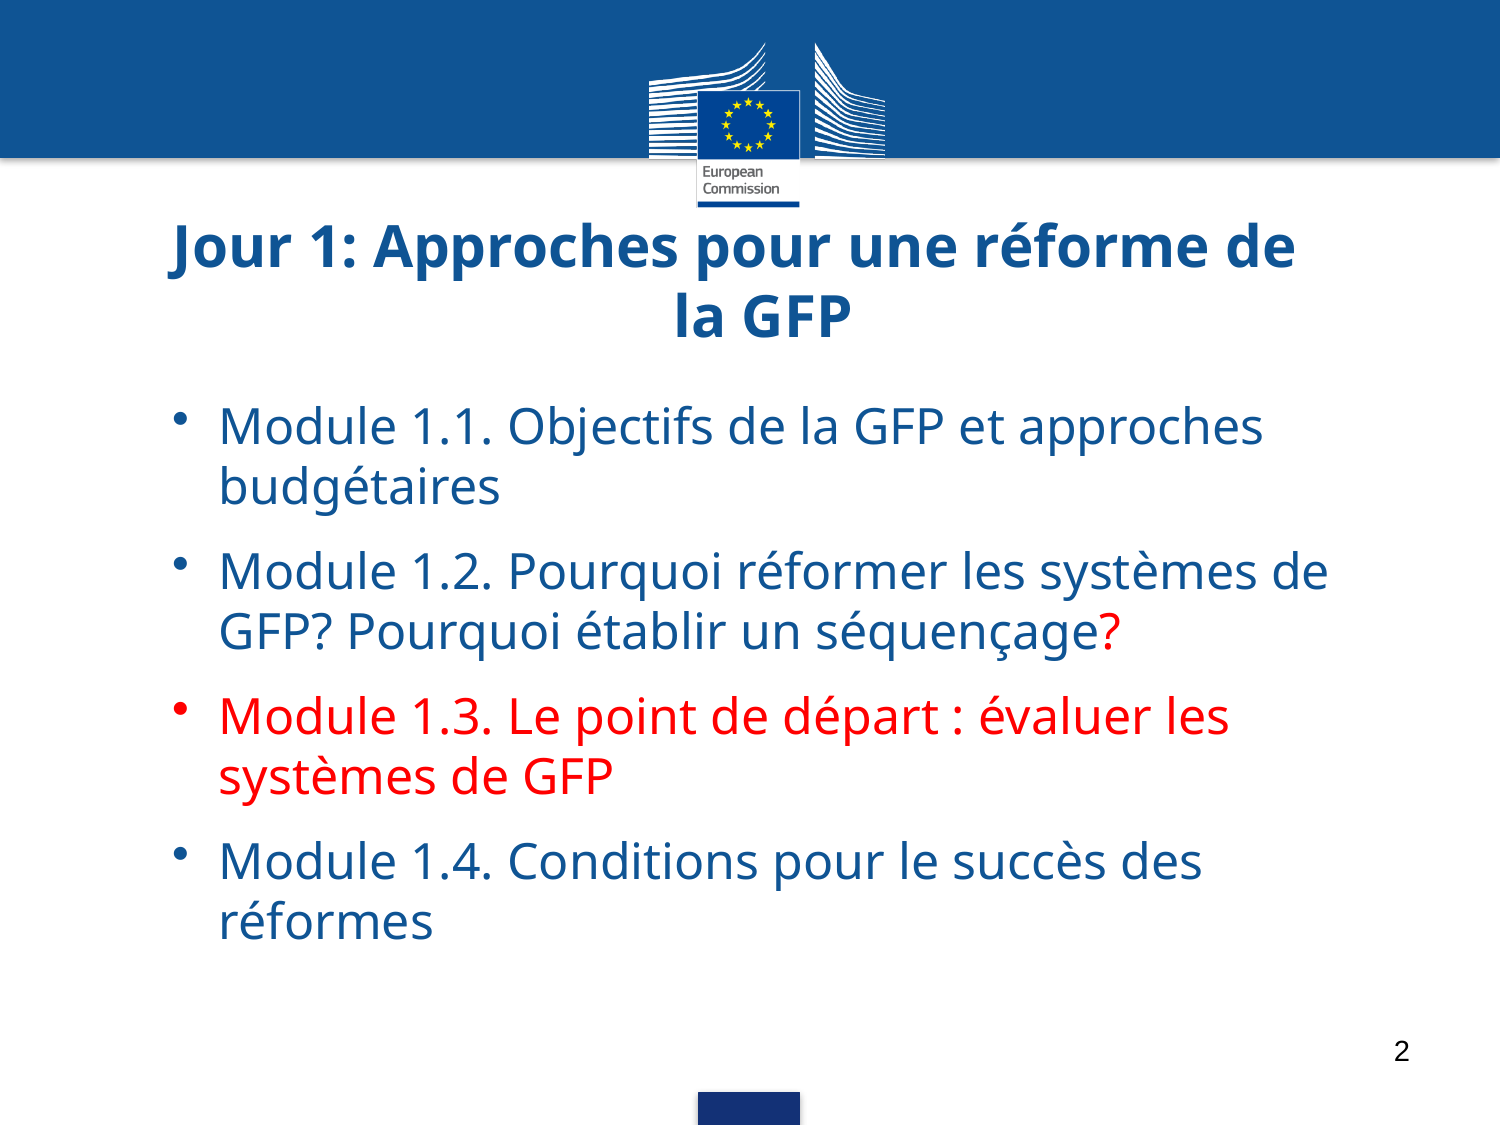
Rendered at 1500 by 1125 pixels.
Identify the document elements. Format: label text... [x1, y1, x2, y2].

picture [649, 42, 885, 208]
slide_number 2 [1074, 1024, 1426, 1103]
title Jour 1: Approches pour une réforme de la GFP [135, 219, 1335, 408]
list Module 1.1. Objectifs de la GFP et approches budgétaires Module 1.2. Pourquoi réformer les systèmes de GFP? Pourquoi établir un séquençage? Module 1.3. Le point de départ : évaluer les systèmes de GFP Module 1.4. Conditions pour le succès des réformes [81, 386, 1433, 995]
